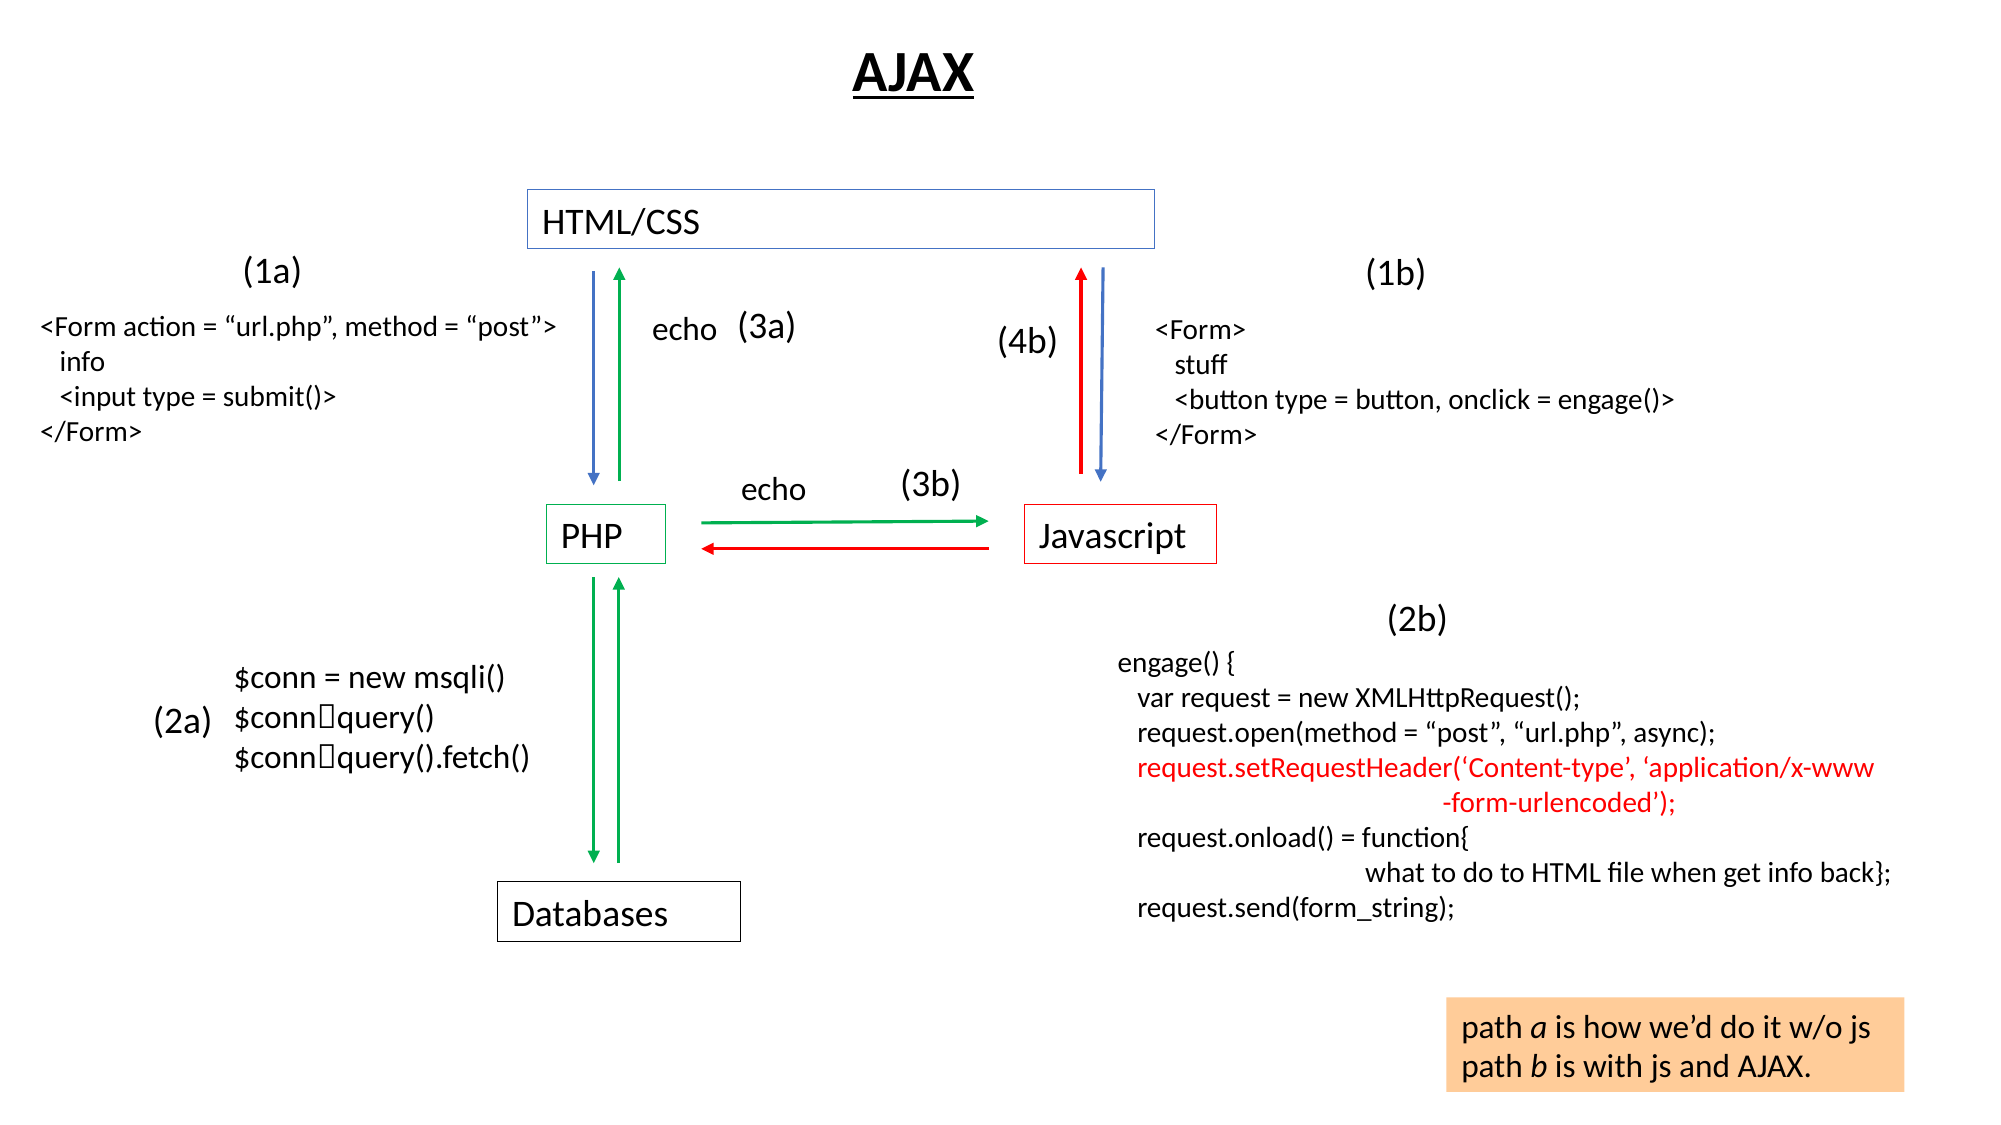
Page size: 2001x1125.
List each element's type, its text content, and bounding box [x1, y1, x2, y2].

text_box echo [637, 299, 808, 355]
text_box <Form> stuff <button type = button, onclick = engage()> </Form> [1140, 303, 1753, 458]
text_box AJAX [838, 26, 1034, 111]
text_box (3a) [722, 294, 812, 354]
text_box path a is how we’d do it w/o js path b is with js and AJAX. [1446, 997, 1905, 1092]
text_box (4b) [982, 308, 1074, 368]
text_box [1100, 267, 1104, 482]
text_box Javascript [1024, 504, 1217, 564]
text_box PHP [546, 504, 666, 564]
text_box Databases [497, 881, 741, 942]
text_box (1a) [227, 238, 318, 299]
text_box echo [726, 459, 897, 515]
text_box (3b) [885, 451, 977, 512]
text_box <Form action = “url.php”, method = “post”> info <input type = submit()> </Form> [25, 299, 575, 455]
text_box engage() { var request = new XMLHttpRequest(); request.open(method = “post”, “url.php”, async); request.setRequestHeader(‘Content-type’, ‘application/x-www -form-urlencoded’); request.onload() = function{ what to do to HTML file when get info back}; request.send(form_string); [1103, 635, 1930, 931]
text_box $conn = new msqli() $connquery() $connquery().fetch() [219, 647, 564, 783]
text_box (1b) [1350, 240, 1442, 301]
text_box (2b) [1371, 587, 1472, 647]
text_box HTML/CSS [527, 189, 1155, 249]
text_box (2a) [138, 688, 228, 748]
